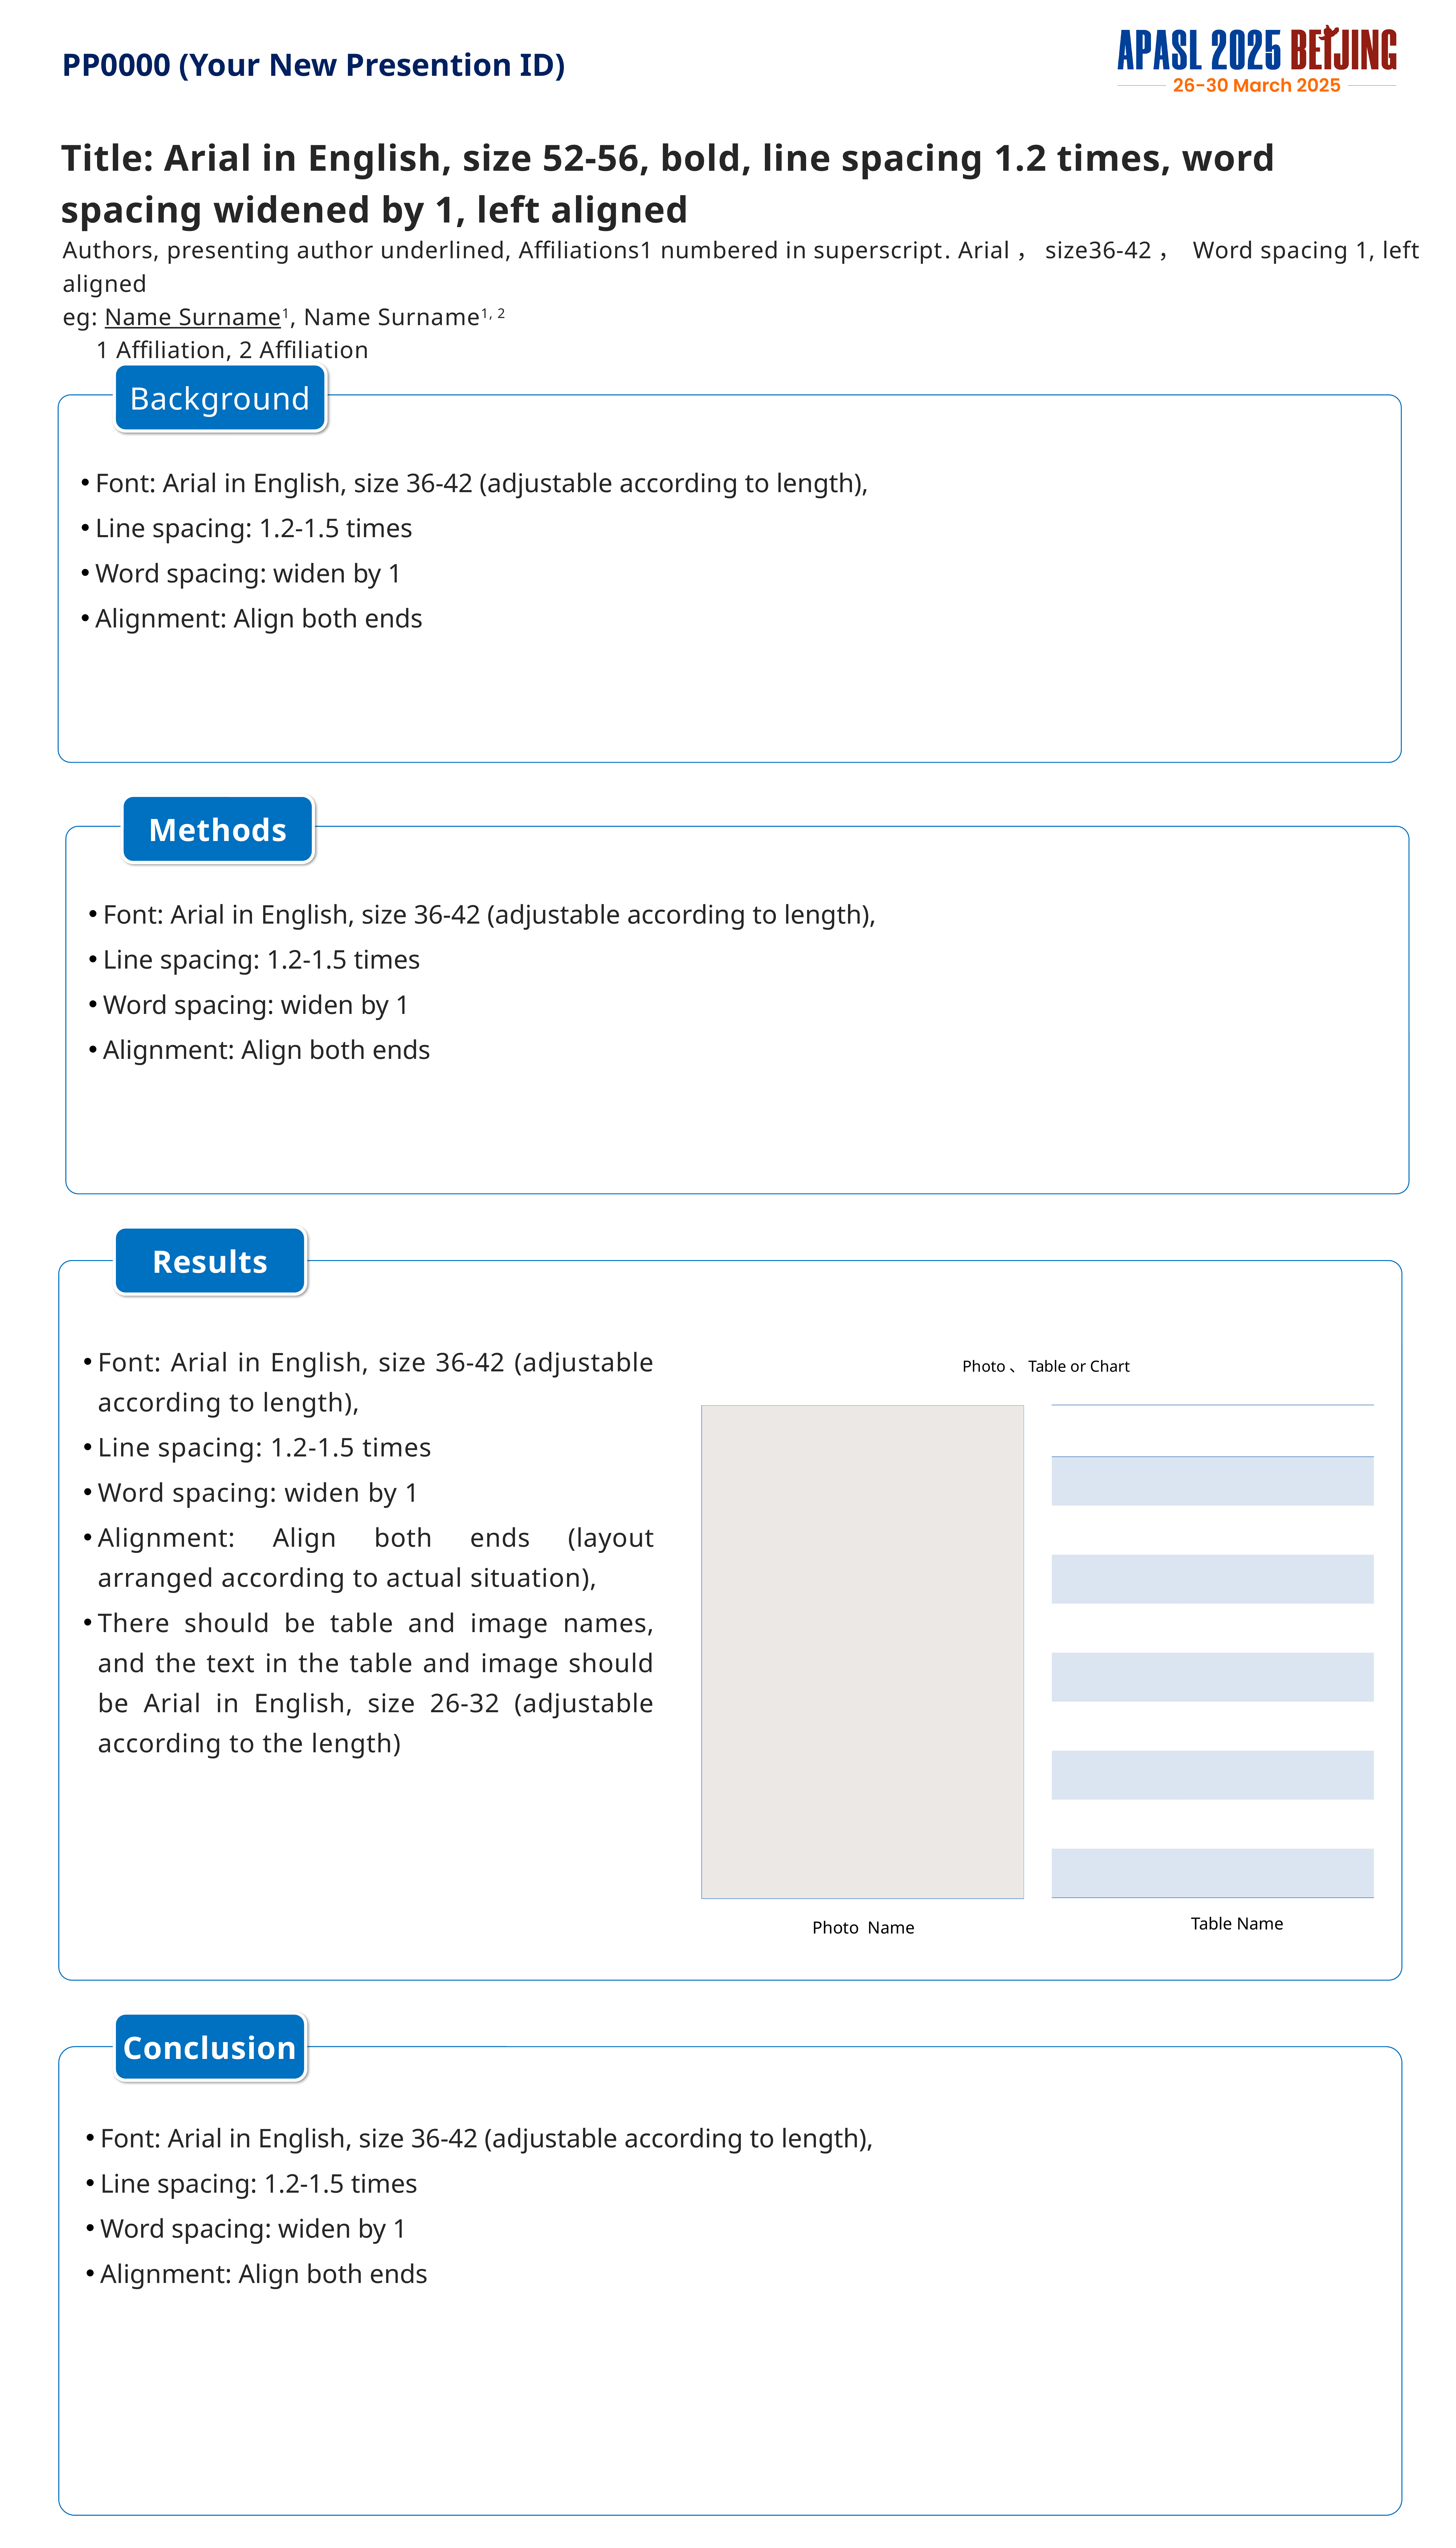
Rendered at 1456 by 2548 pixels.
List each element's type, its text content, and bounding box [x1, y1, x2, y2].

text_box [59, 1227, 1402, 1980]
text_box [58, 364, 1401, 763]
list PP0000 (Your New Presention ID) [57, 43, 813, 102]
text_box Authors, presenting author underlined, Affiliations1 numbered in superscript. Arial，size36-42， Word spacing 1, left aligned eg: Name Surname1, Name Surname1, 2 1 Affiliation, 2 Affiliation [58, 227, 1437, 365]
text_box Title: Arial in English, size 52-56, bold, line spacing 1.2 times, word spacing widened by 1, left aligned [56, 124, 1400, 231]
picture [1112, 22, 1401, 96]
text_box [66, 795, 1409, 1194]
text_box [59, 2013, 1402, 2516]
